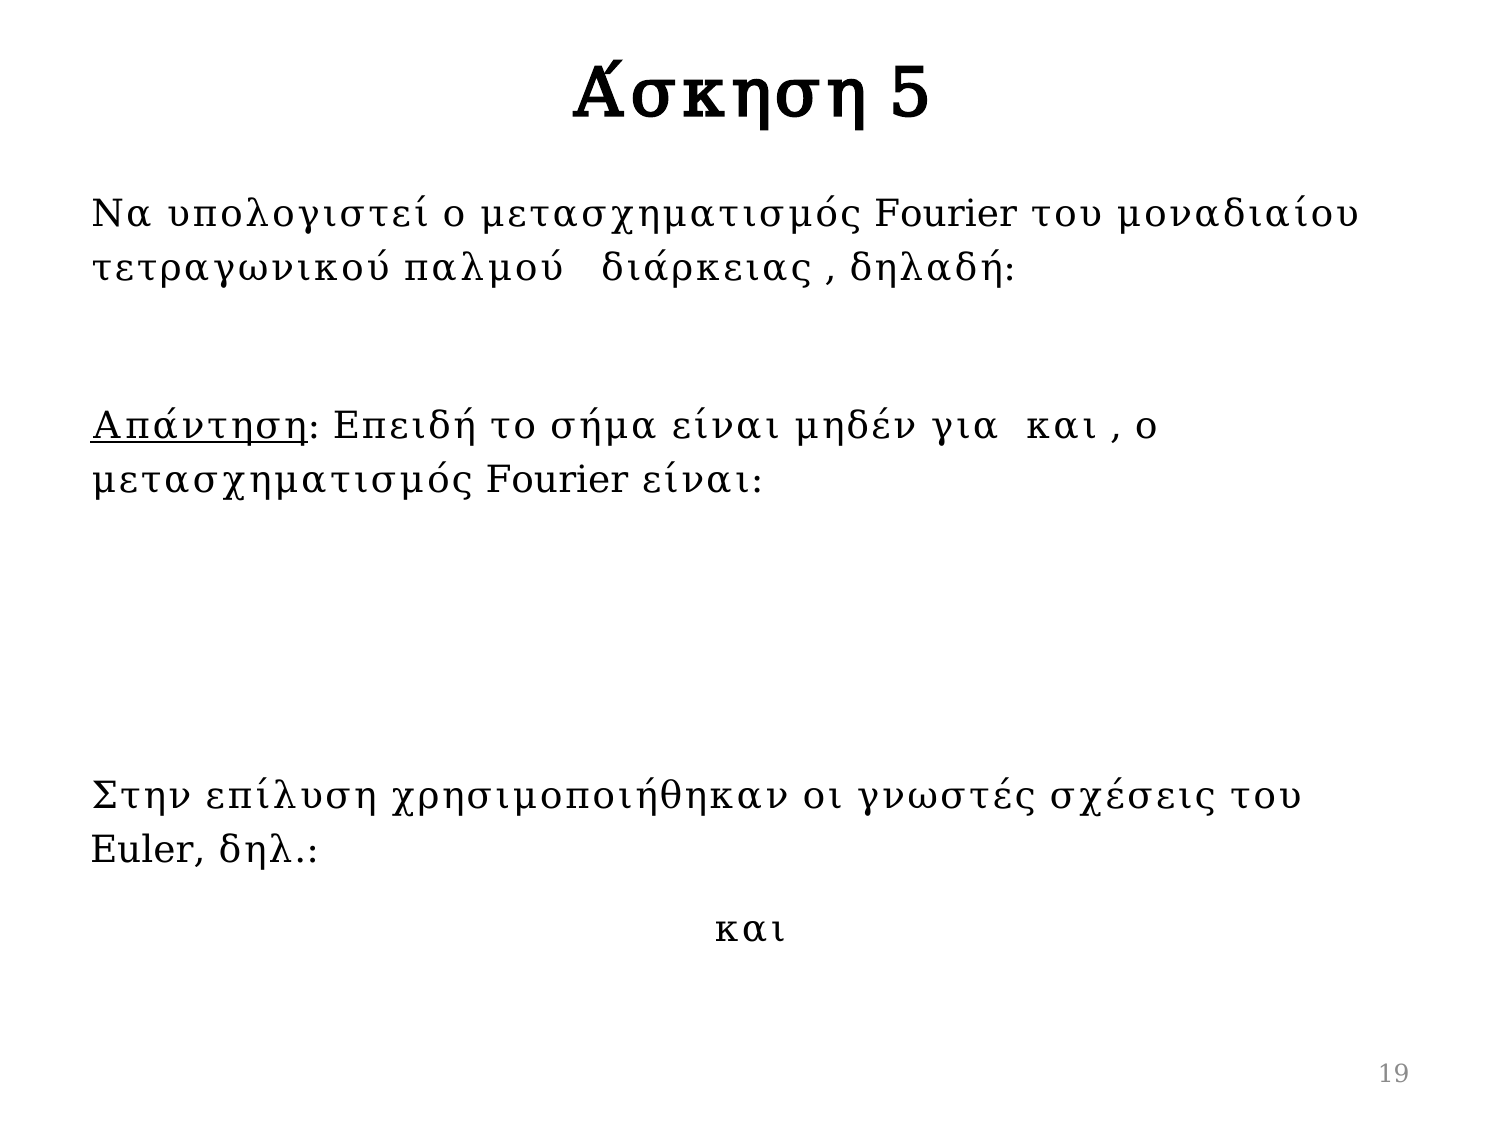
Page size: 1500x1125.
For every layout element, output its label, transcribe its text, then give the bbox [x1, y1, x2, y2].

slide_number 19 [1222, 1042, 1425, 1103]
title Άσκηση 5 [75, 19, 1425, 159]
